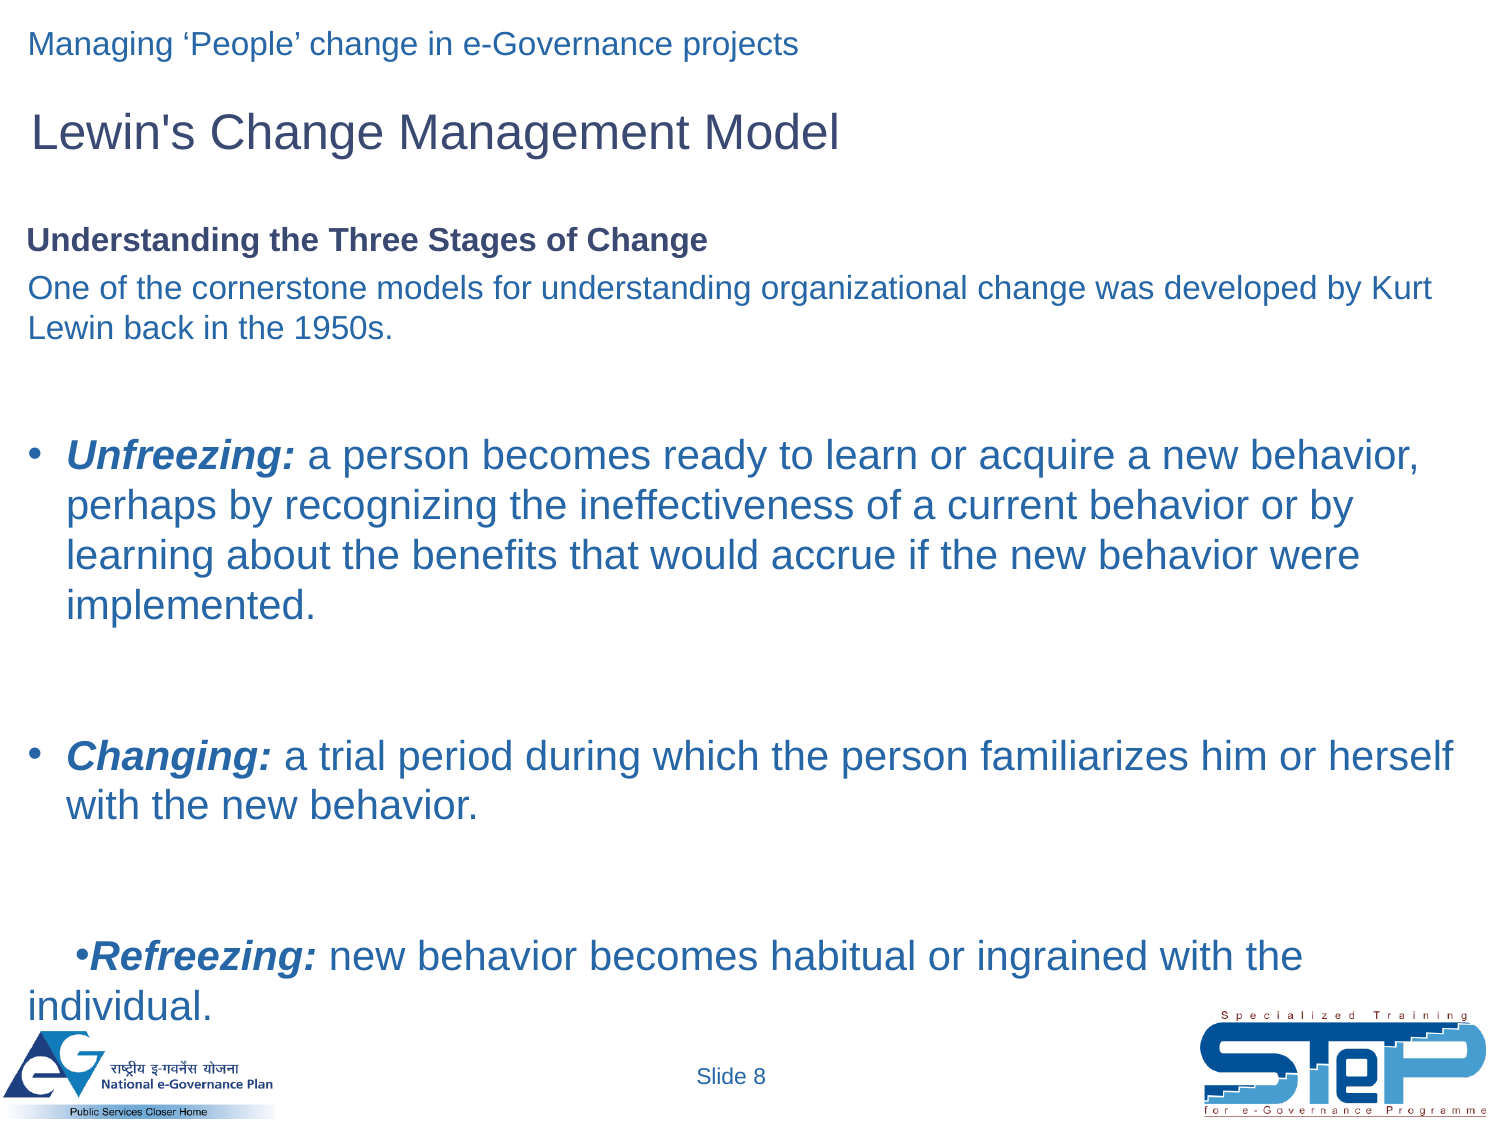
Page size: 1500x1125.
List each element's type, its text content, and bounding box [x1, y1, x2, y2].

picture [2, 1031, 275, 1119]
picture [1200, 1011, 1486, 1117]
text_box Understanding the Three Stages of Change [11, 210, 1043, 266]
text_box Managing ‘People’ change in e-Governance projects [27, 28, 854, 62]
title Lewin's Change Management Model [30, 99, 1476, 235]
list One of the cornerstone models for understanding organizational change was developed by Kurt Lewin back in the 1950s. Unfreezing: a person becomes ready to learn or acquire a new behavior, perhaps by recognizing the ineffectiveness of a current behavior or by learning about the benefits that would accrue if the new behavior were implemented. Changing: a trial period during which the person familiarizes him or herself with the new behavior. Refreezing: new behavior becomes habitual or ingrained with the individual. [27, 266, 1467, 976]
